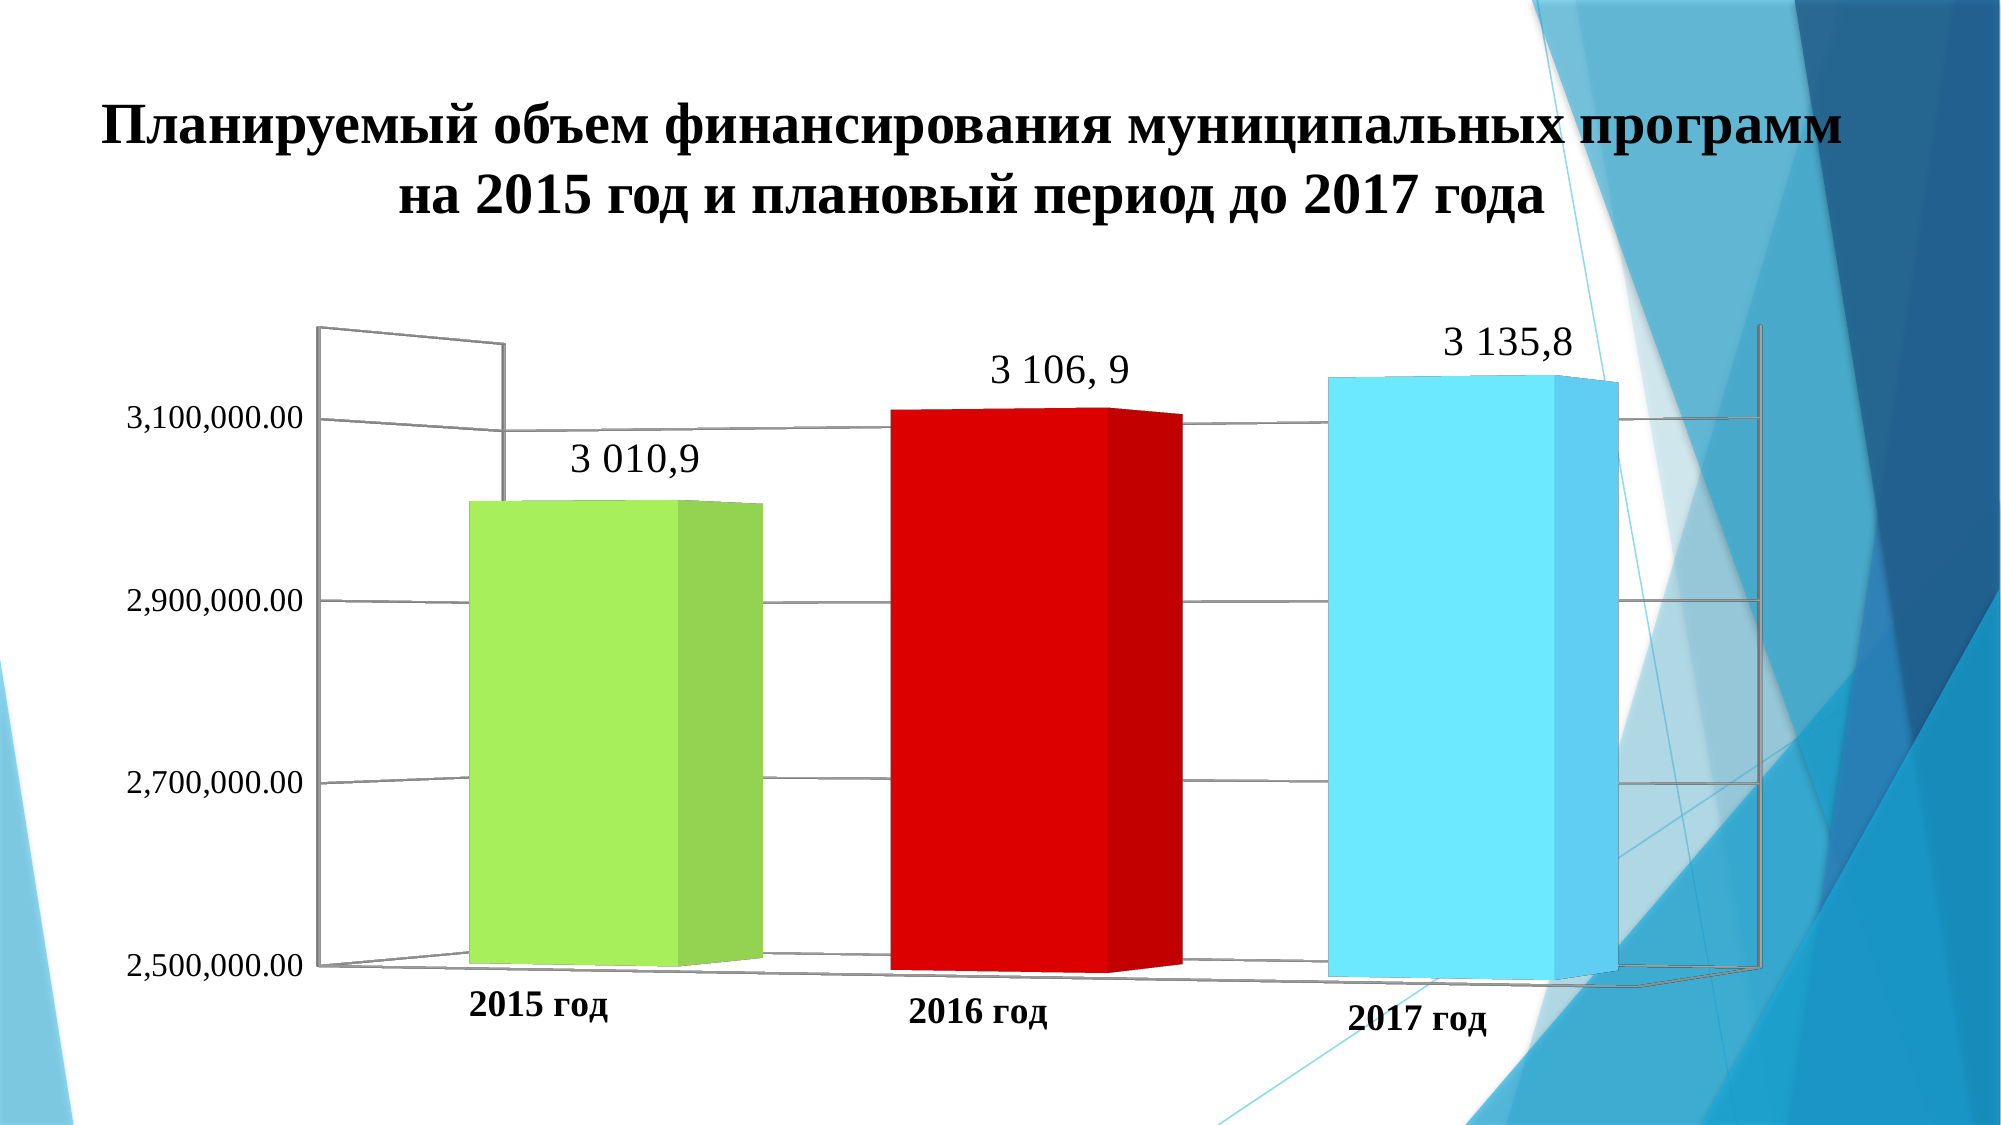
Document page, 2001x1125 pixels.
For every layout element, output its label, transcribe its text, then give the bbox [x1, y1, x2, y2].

text_box Планируемый объем финансирования муниципальных программ на 2015 год и плановый период до 2017 года [70, 78, 1874, 233]
chart [76, 258, 1916, 1080]
title [338, 31, 1689, 78]
